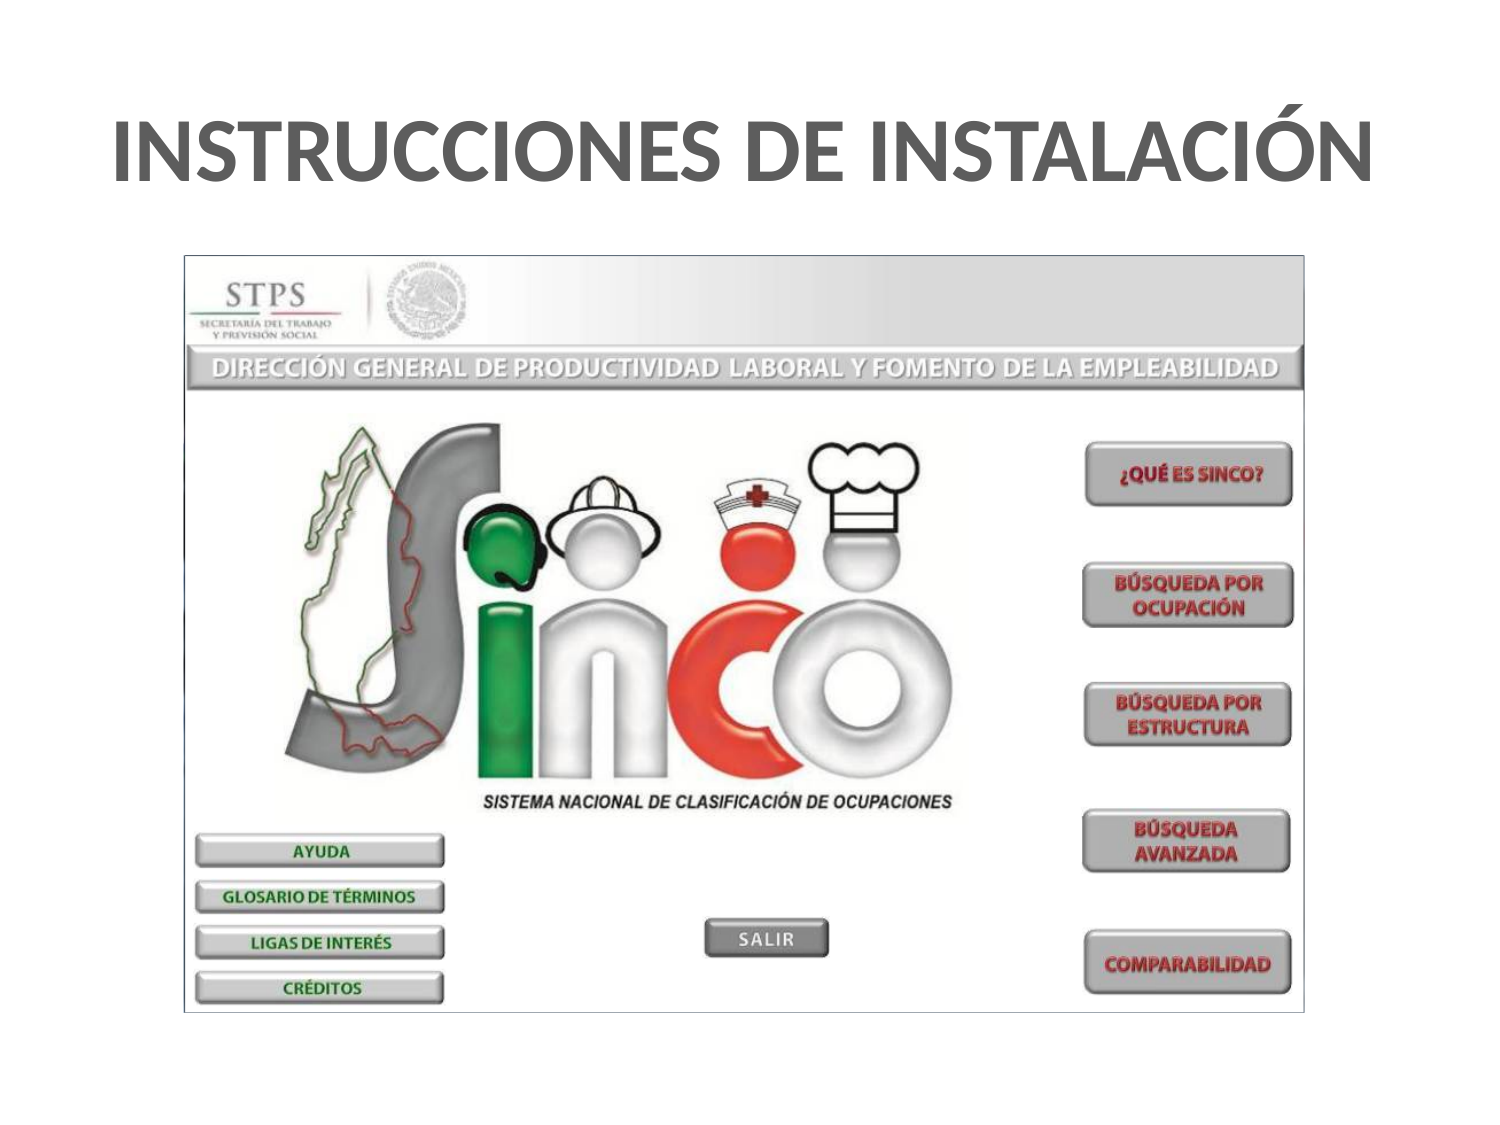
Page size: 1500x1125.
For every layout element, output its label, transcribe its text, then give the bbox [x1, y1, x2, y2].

picture [182, 255, 1305, 1013]
text_box INSTRUCCIONES DE INSTALACIÓN [95, 81, 1393, 207]
